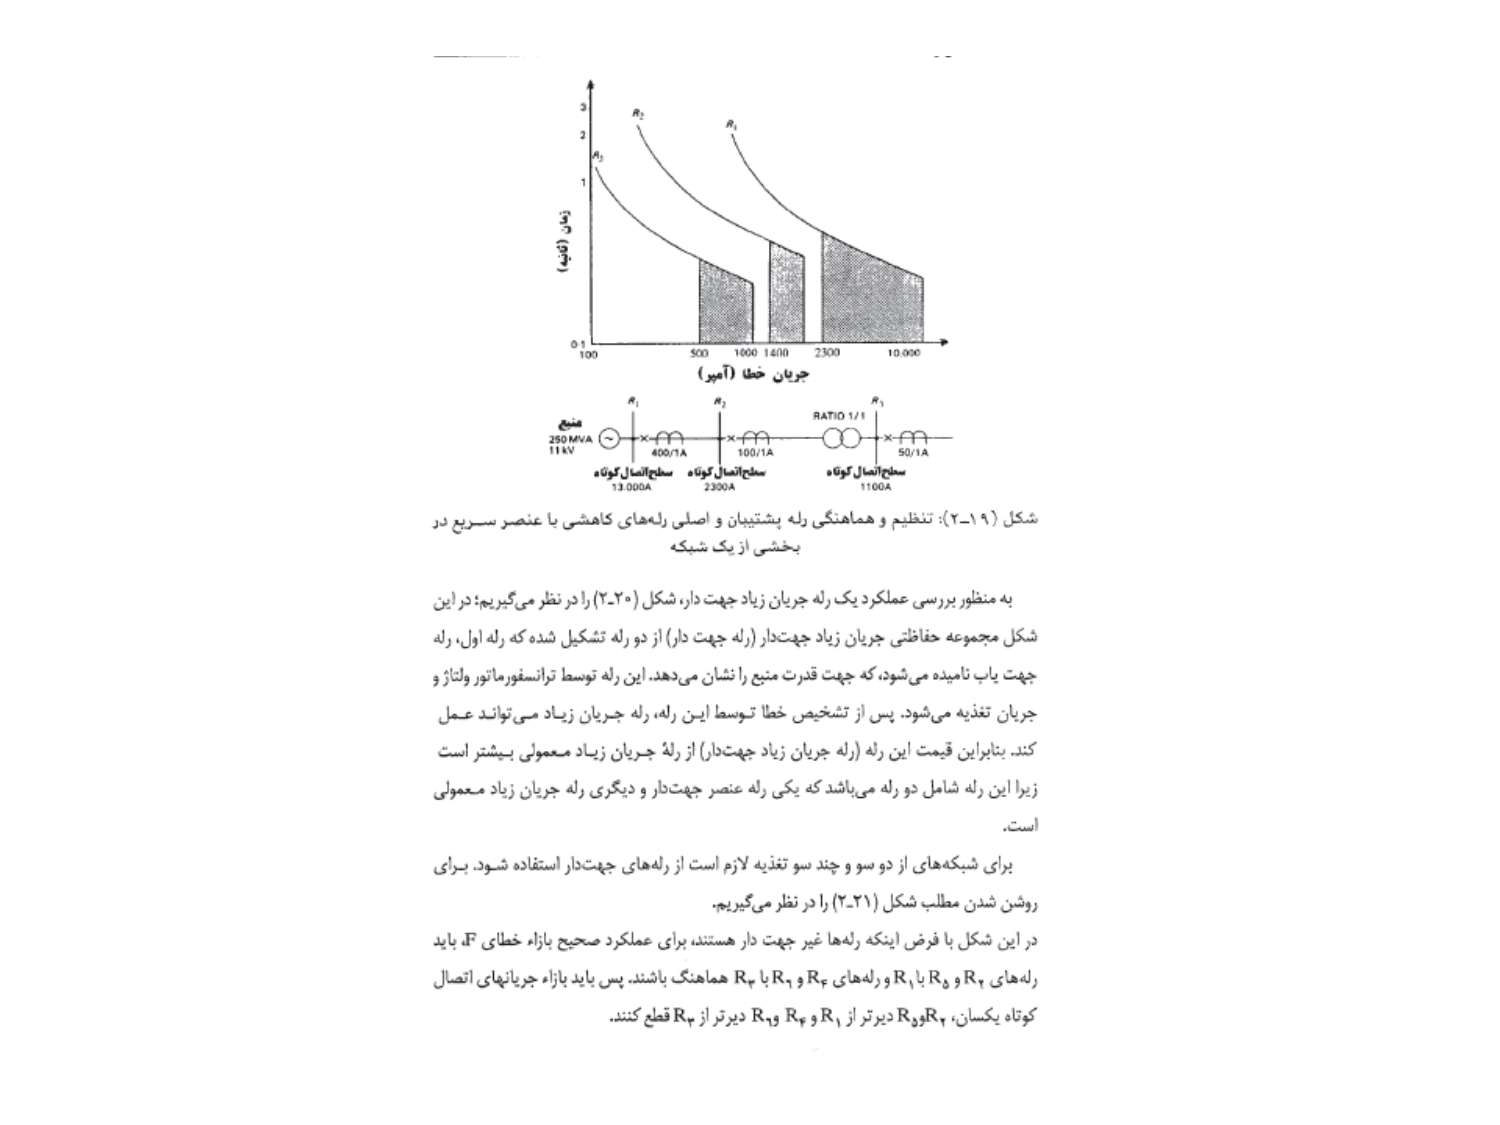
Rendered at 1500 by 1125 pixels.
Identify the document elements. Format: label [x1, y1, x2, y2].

picture [406, 56, 1094, 1069]
